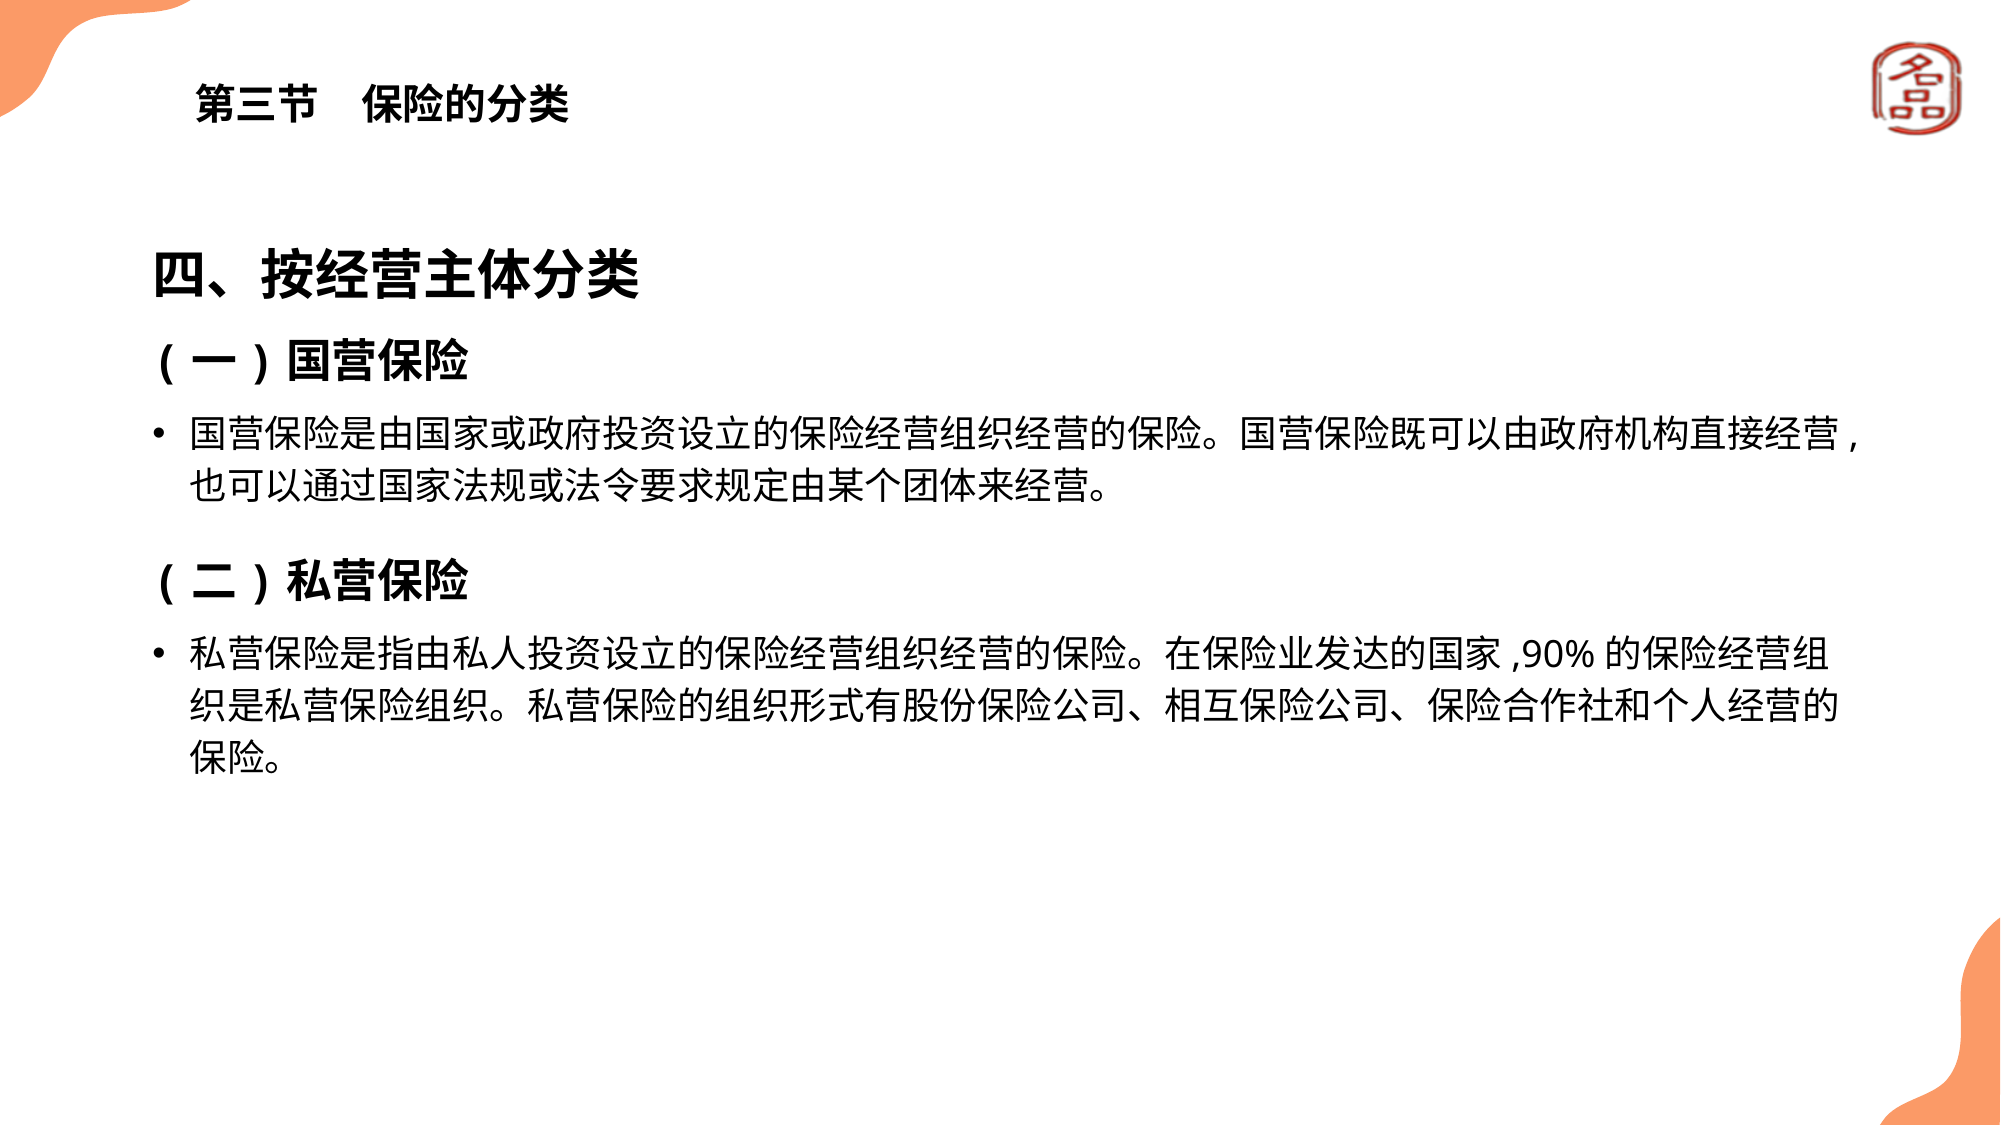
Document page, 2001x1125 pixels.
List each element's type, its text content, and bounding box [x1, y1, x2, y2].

title 第三节 保险的分类 [137, 60, 1863, 152]
list 四、按经营主体分类 (一)国营保险 国营保险是由国家或政府投资设立的保险经营组织经营的保险。国营保险既可以由政府机构直接经营,也可以通过国家法规或法令要求规定由某个团体来经营。 (二)私营保险 私营保险是指由私人投资设立的保险经营组织经营的保险。在保险业发达的国家,90%的保险经营组织是私营保险组织。私营保险的组织形式有股份保险公司、相互保险公司、保险合作社和个人经营的保险。 [137, 217, 1863, 1031]
picture [1861, 10, 1990, 147]
